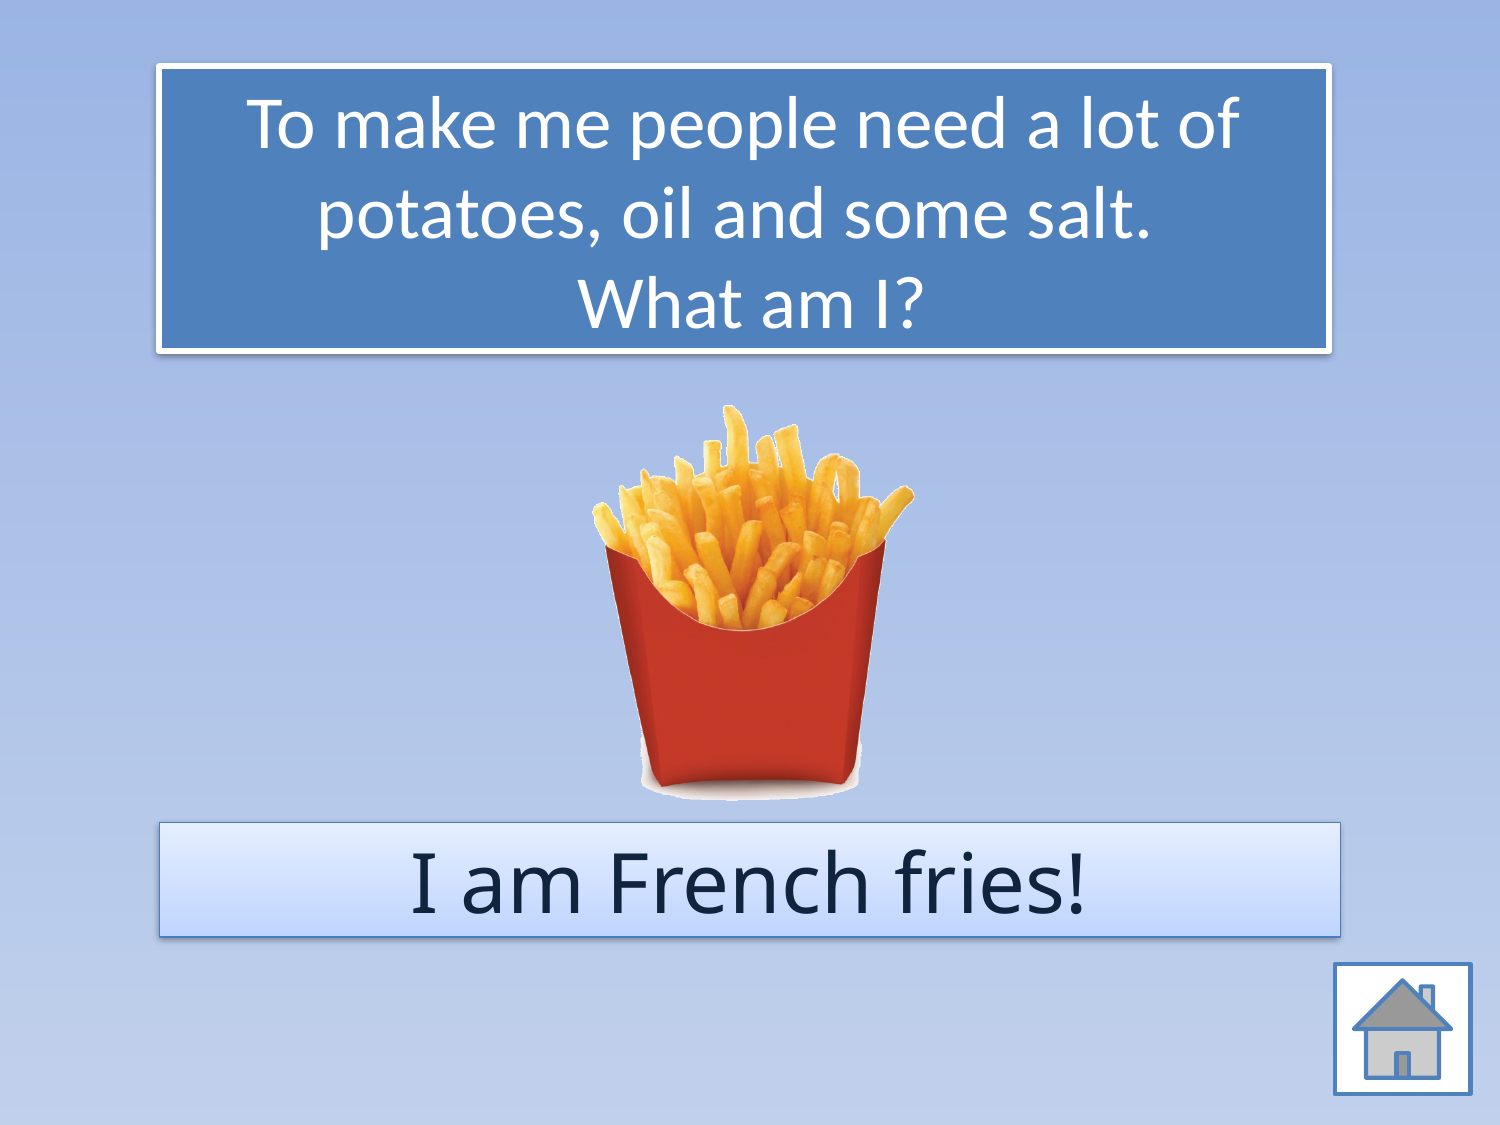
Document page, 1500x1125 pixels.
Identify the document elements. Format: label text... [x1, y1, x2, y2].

picture [560, 385, 934, 809]
text_box I am French fries! [159, 822, 1341, 938]
text_box To make me people need a lot of potatoes, oil and some salt. What am I? [156, 63, 1332, 354]
text_box [1333, 962, 1473, 1096]
